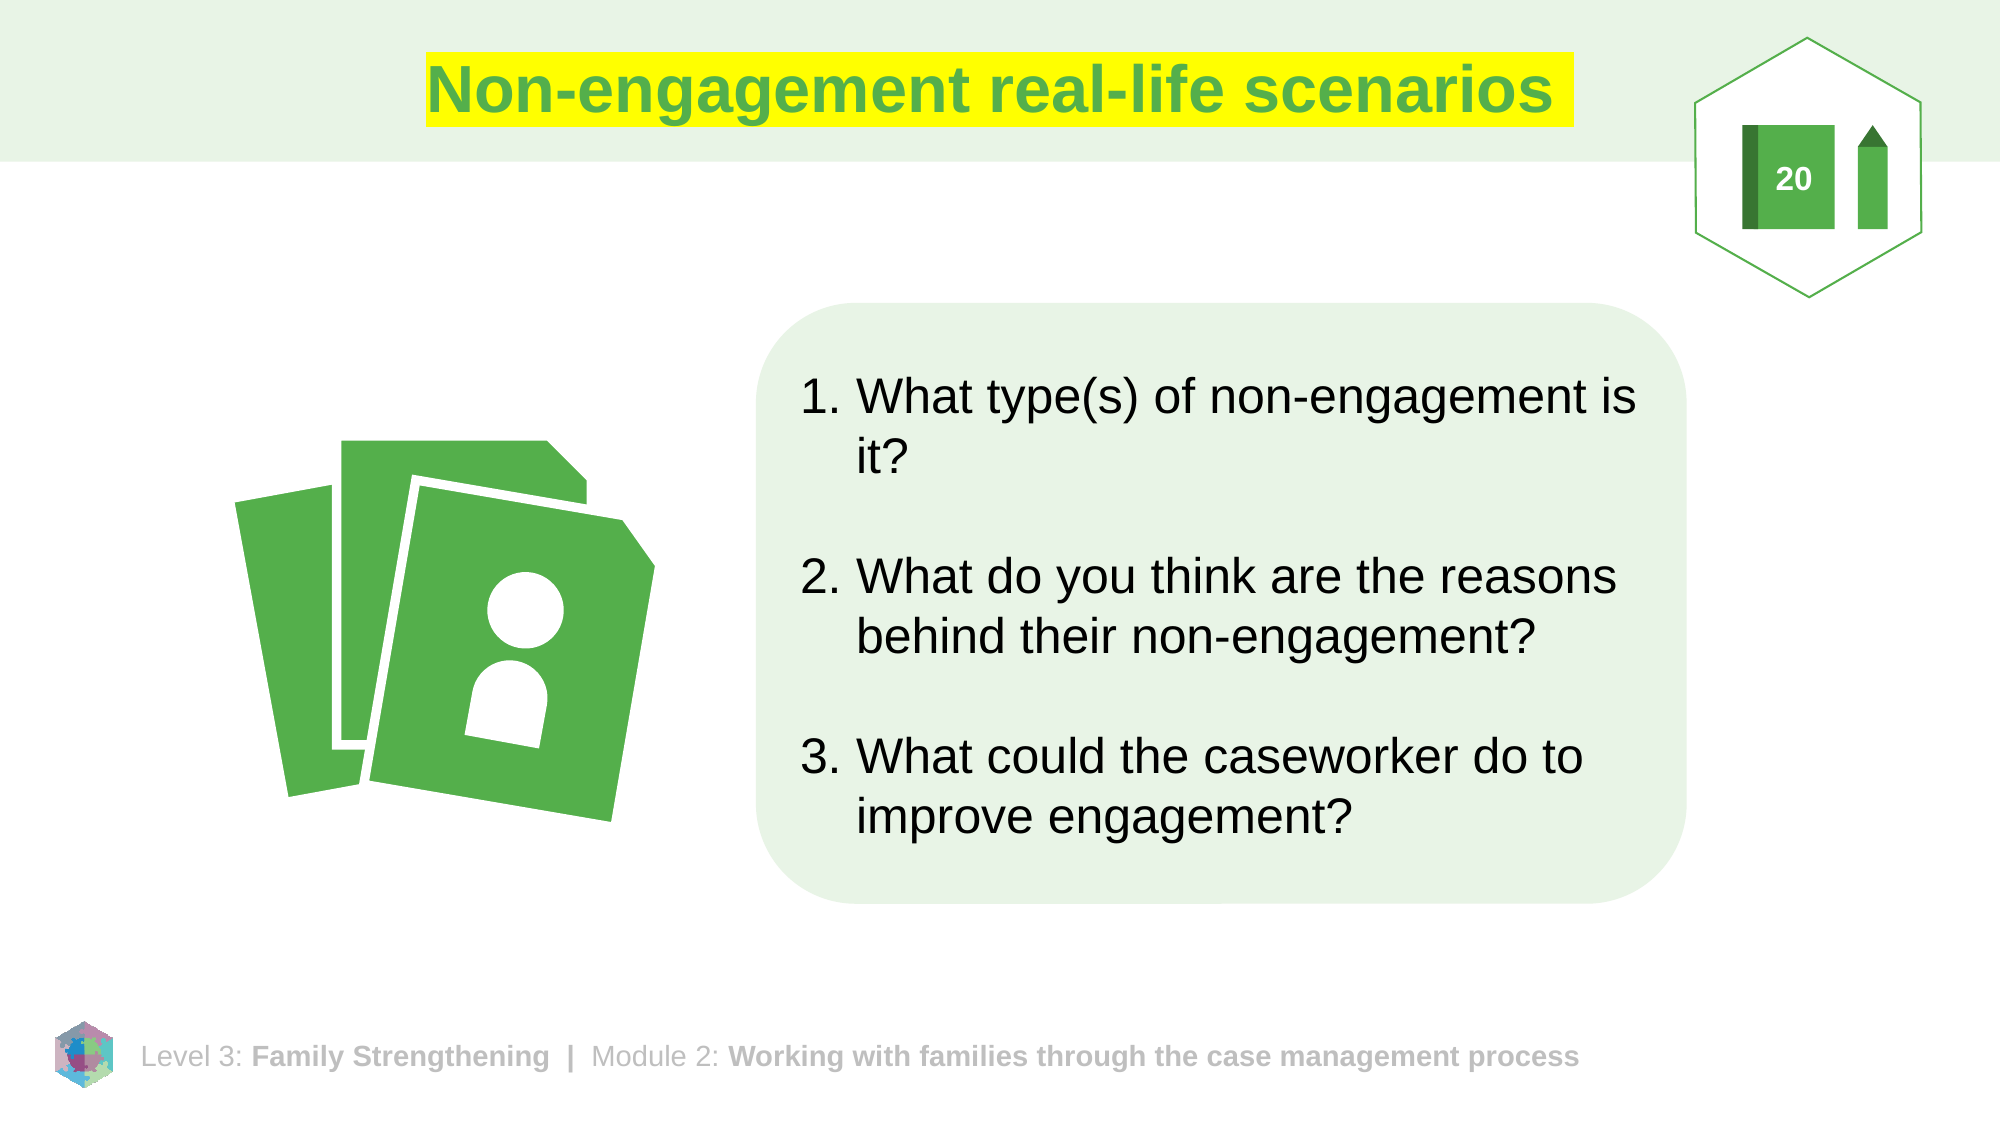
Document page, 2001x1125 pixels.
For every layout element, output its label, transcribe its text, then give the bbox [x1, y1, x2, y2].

picture [55, 1021, 113, 1088]
text_box What type(s) of non-engagement is it? What do you think are the reasons behind their non-engagement? What could the caseworker do to improve engagement? [754, 301, 1688, 905]
title Non-engagement real-life scenarios [137, 19, 1863, 163]
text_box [254, 435, 643, 809]
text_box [1677, 55, 1939, 280]
